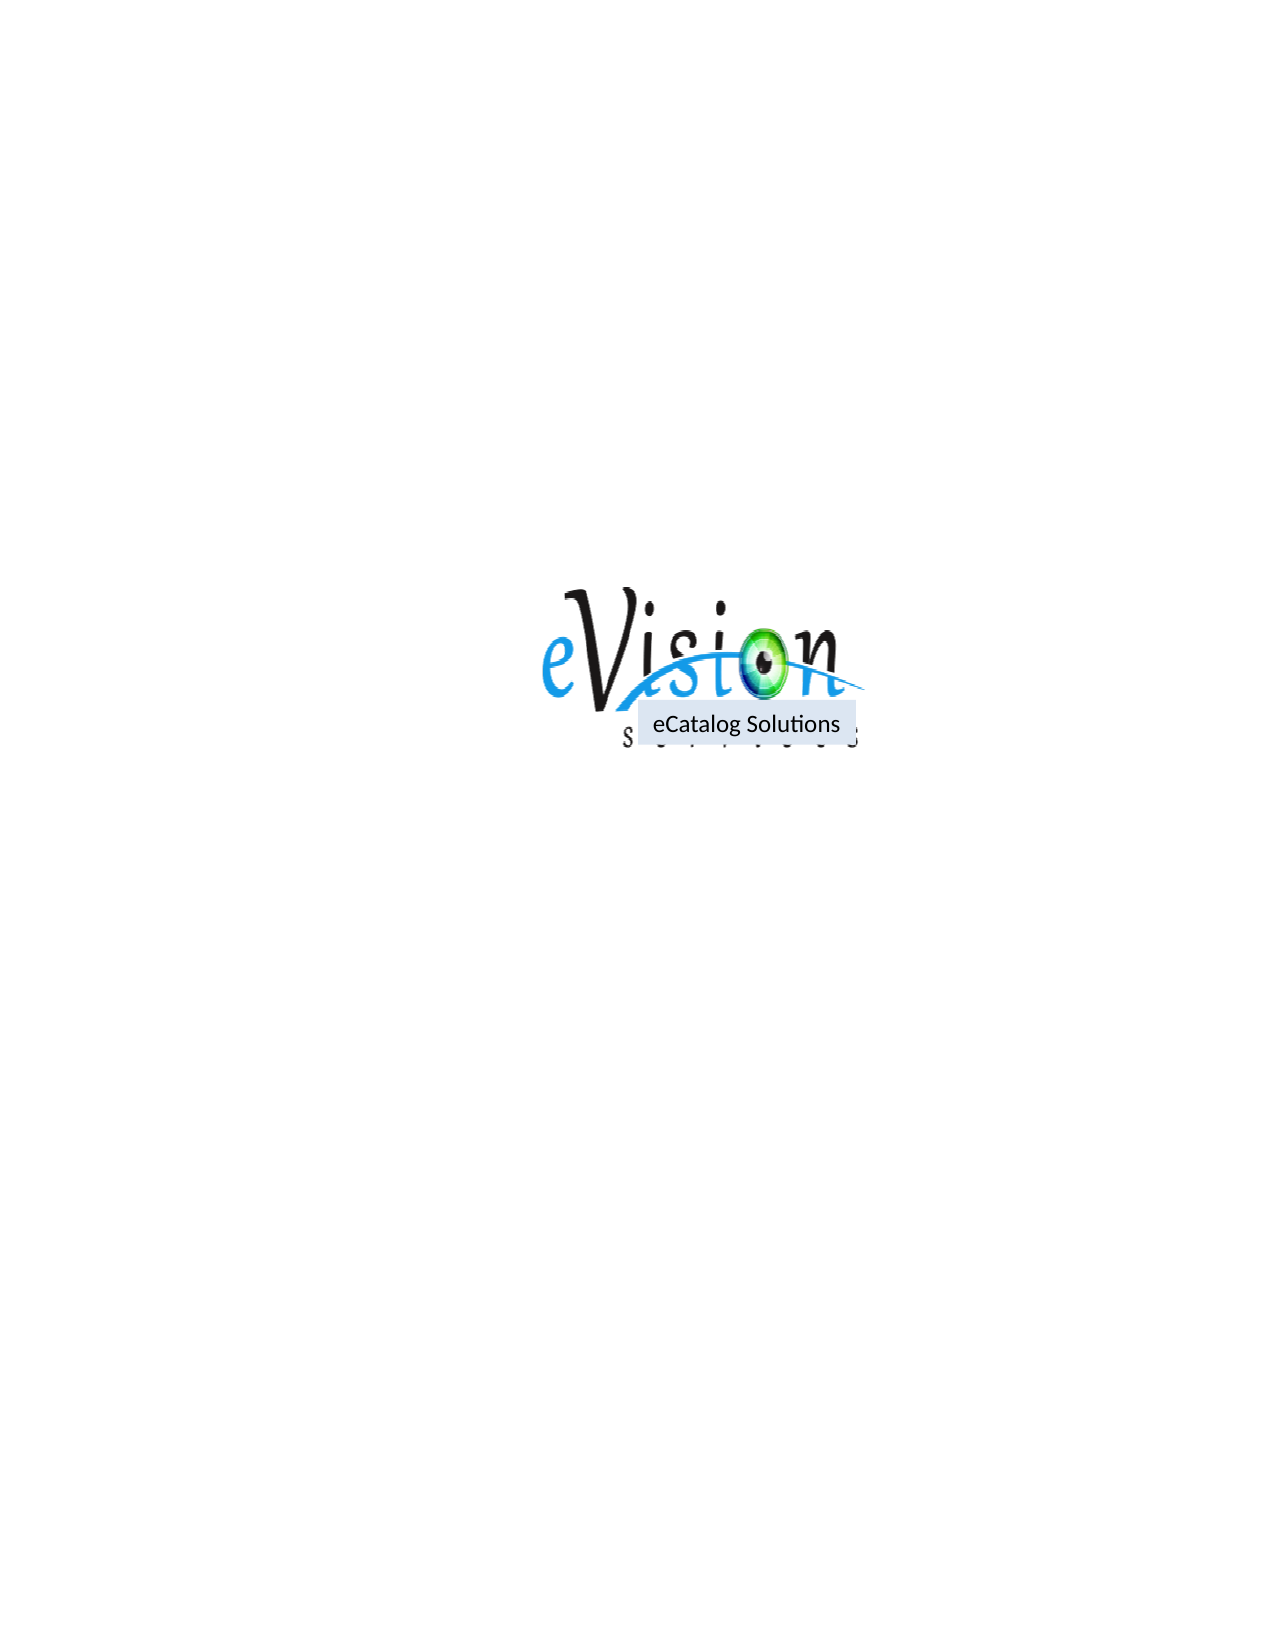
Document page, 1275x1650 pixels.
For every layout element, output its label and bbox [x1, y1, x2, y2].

picture [536, 584, 871, 769]
